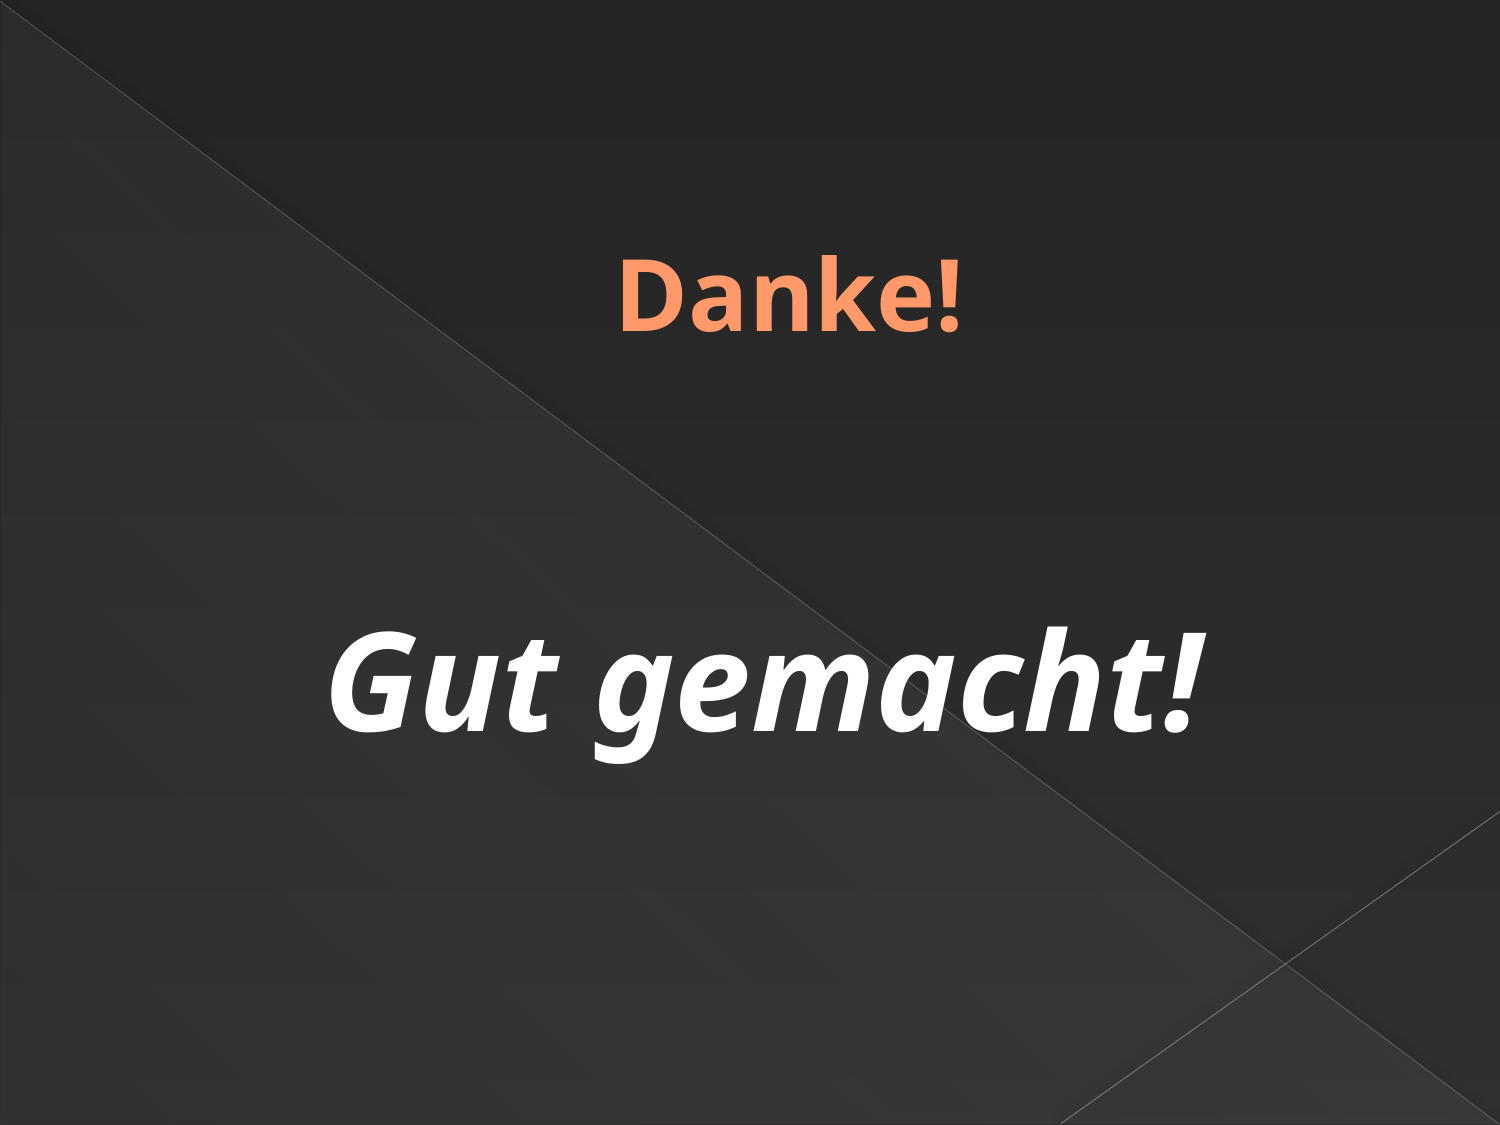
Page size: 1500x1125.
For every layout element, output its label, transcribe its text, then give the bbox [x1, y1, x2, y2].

list Gut gemacht! [75, 308, 1425, 1059]
title Danke! [75, 43, 1425, 308]
